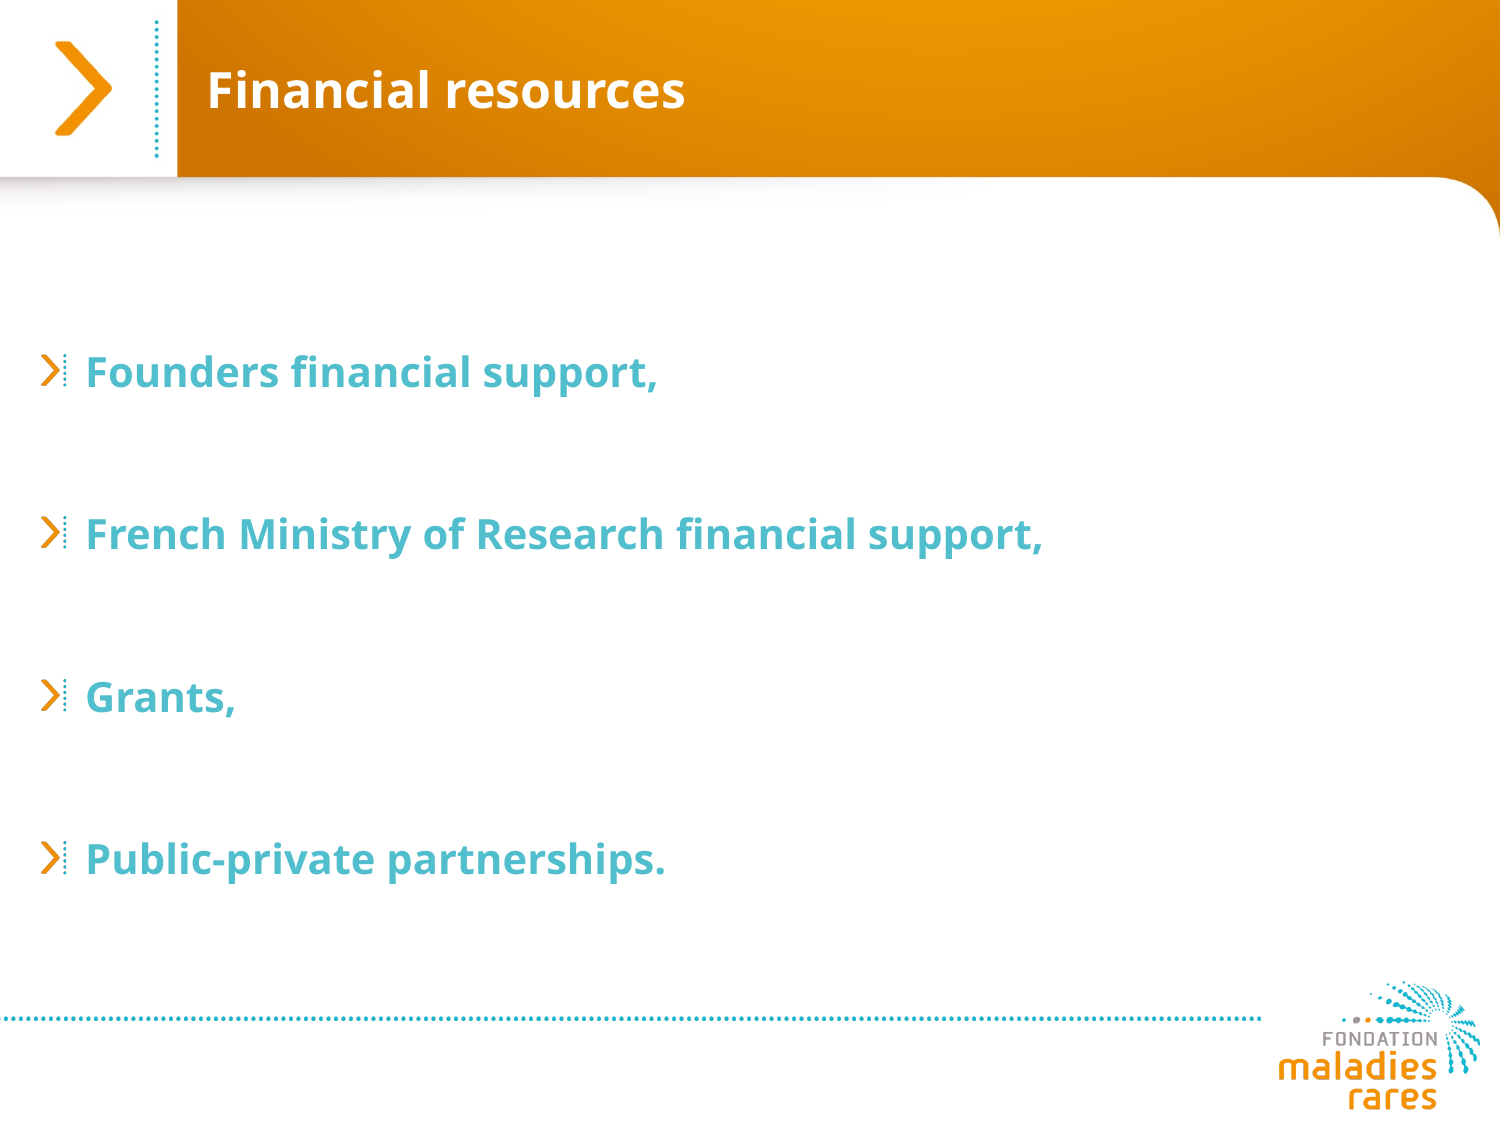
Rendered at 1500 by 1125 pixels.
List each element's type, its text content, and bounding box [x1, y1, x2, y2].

picture [0, 0, 1500, 1125]
title Financial resources [206, 0, 1459, 178]
list Founders financial support, French Ministry of Research financial support, Grants, Public-private partnerships. [41, 245, 1471, 988]
